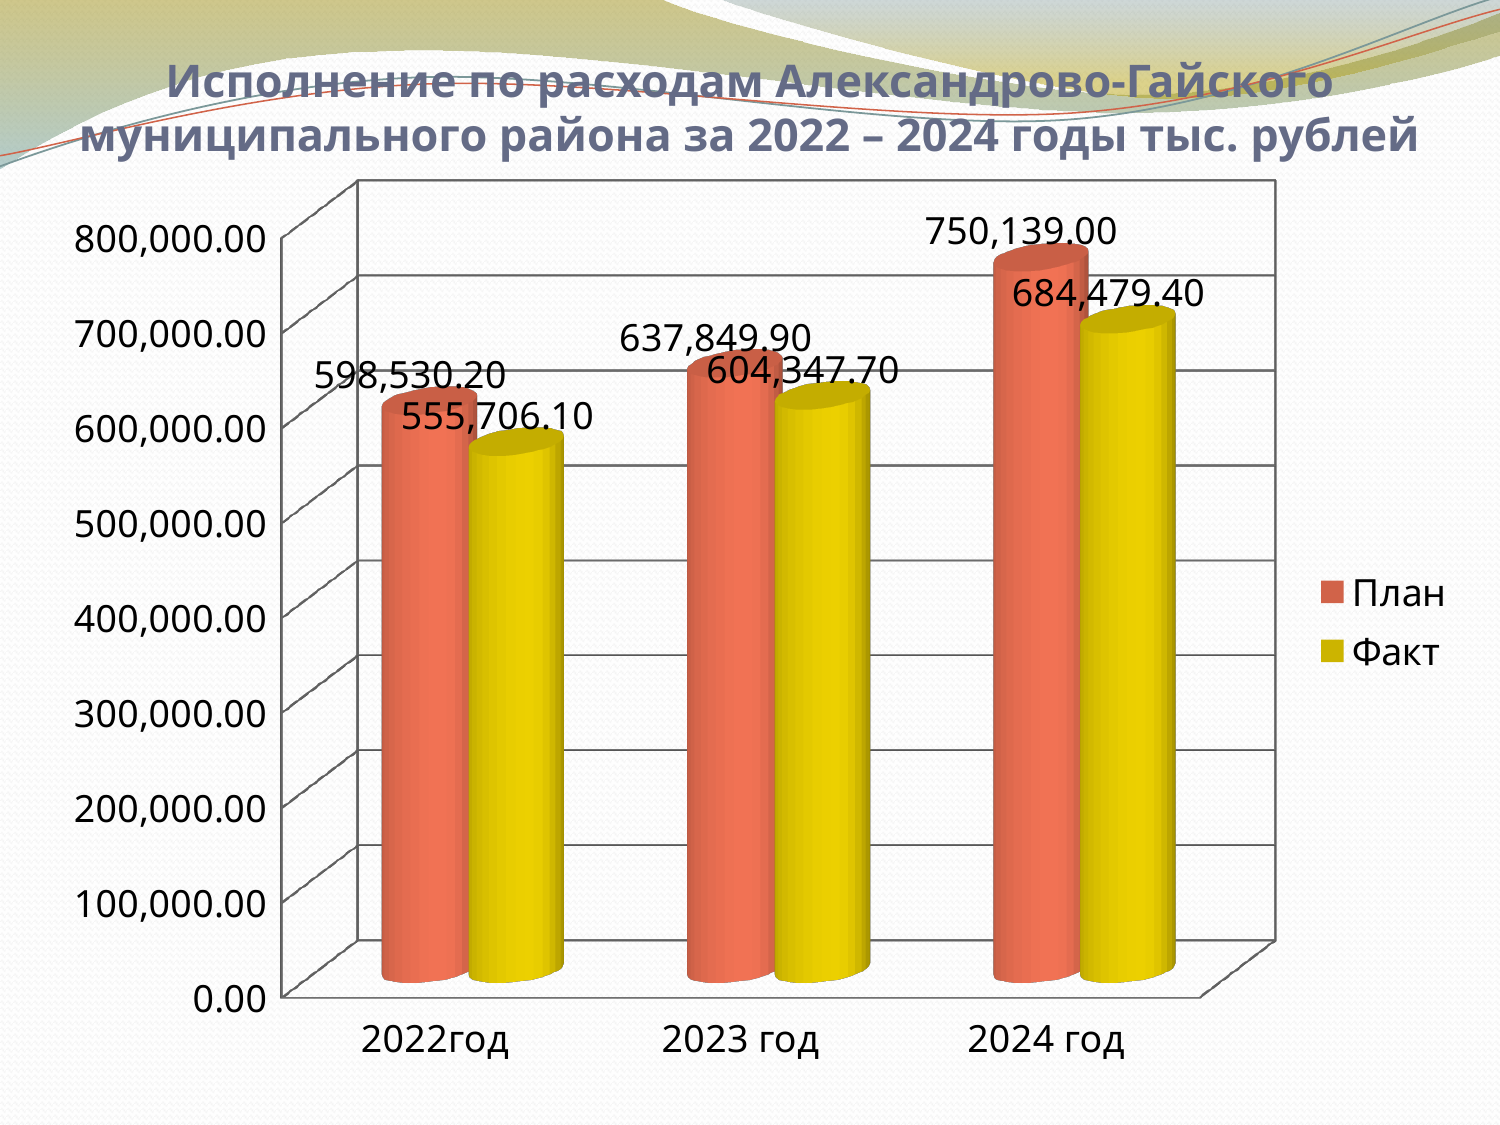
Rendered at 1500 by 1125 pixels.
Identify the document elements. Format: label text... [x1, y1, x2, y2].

chart [41, 160, 1471, 1083]
title Исполнение по расходам Александрово-Гайского муниципального района за 2022 – 2024 годы тыс. рублей [75, 42, 1425, 160]
